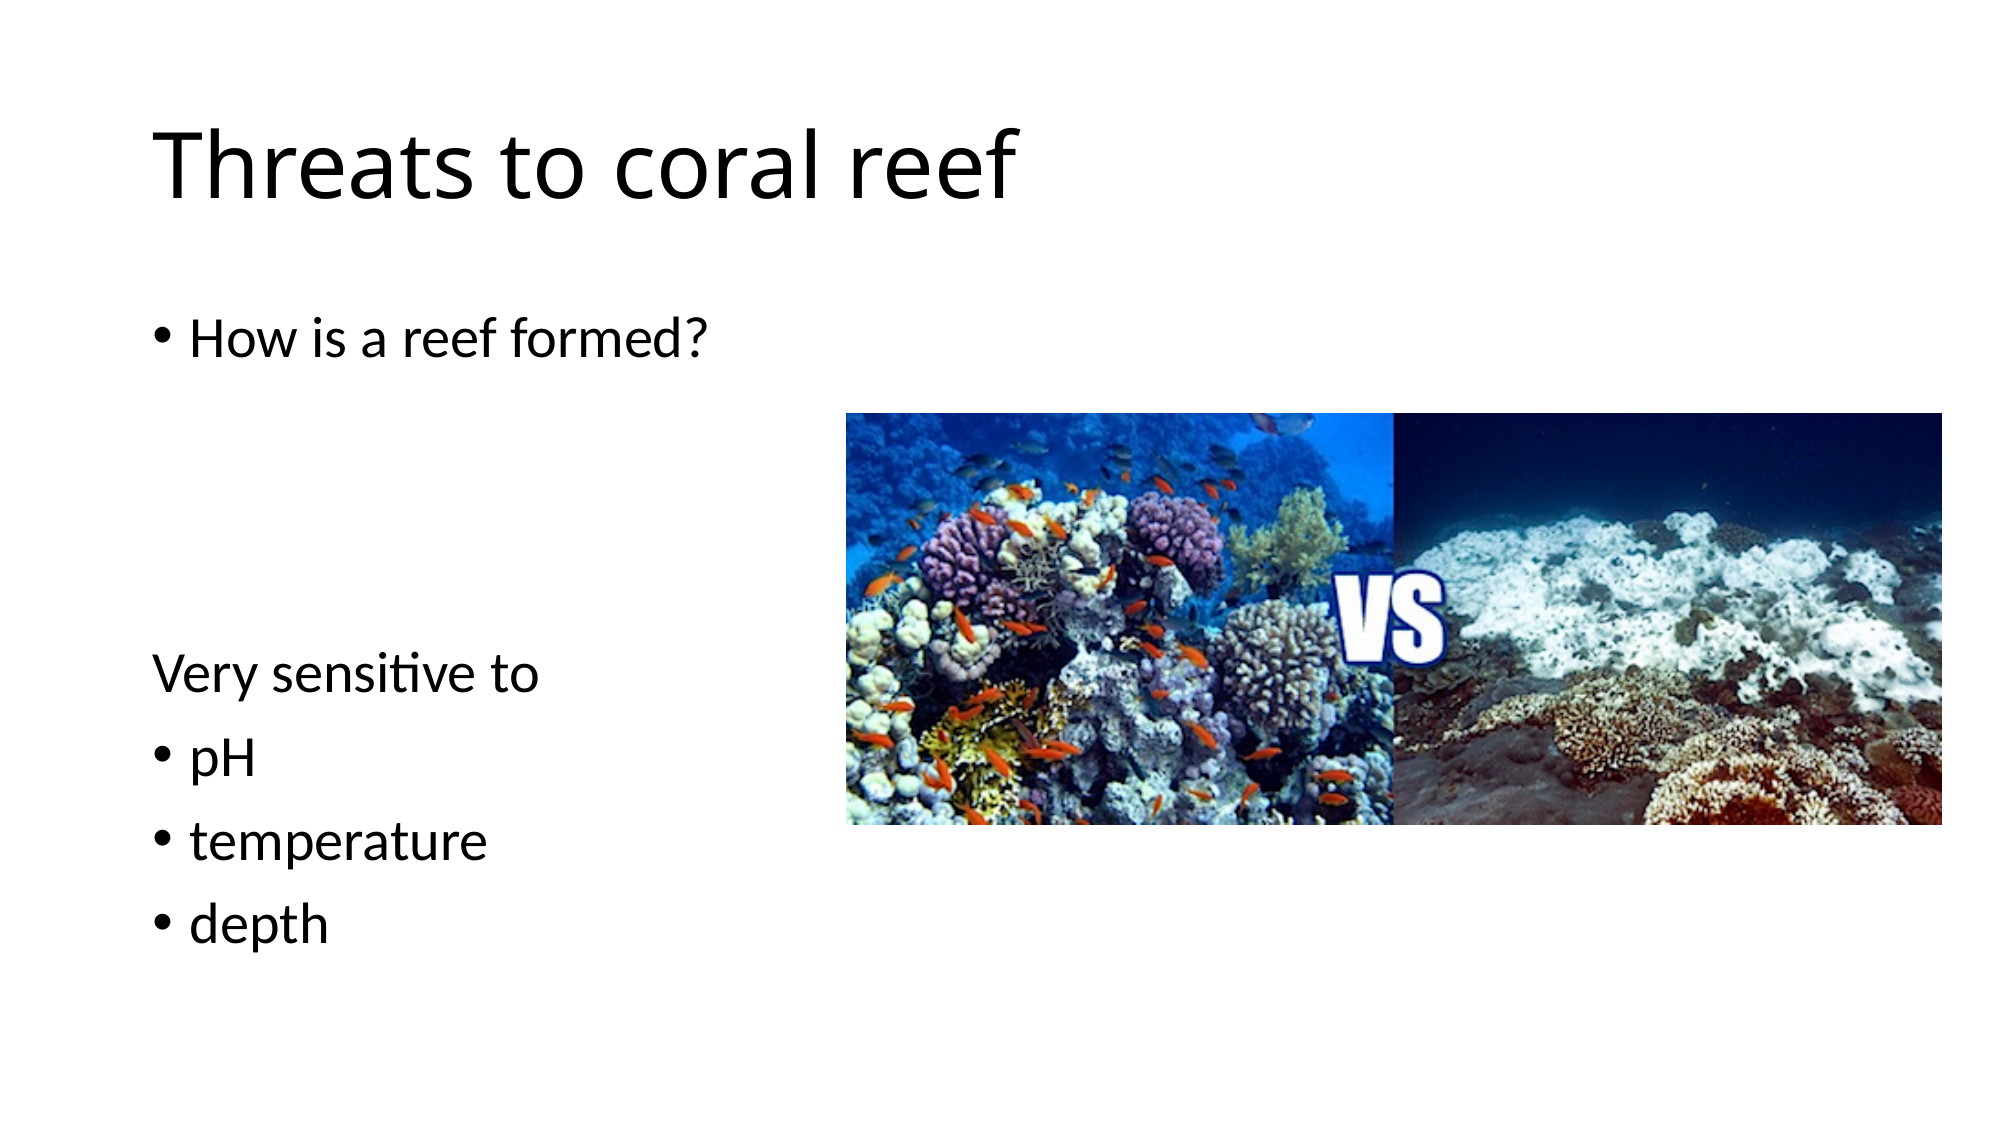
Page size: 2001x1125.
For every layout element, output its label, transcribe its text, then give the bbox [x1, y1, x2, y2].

title Threats to coral reef [137, 59, 1863, 278]
list How is a reef formed? Very sensitive to pH temperature depth [137, 299, 988, 1014]
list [846, 413, 1942, 825]
